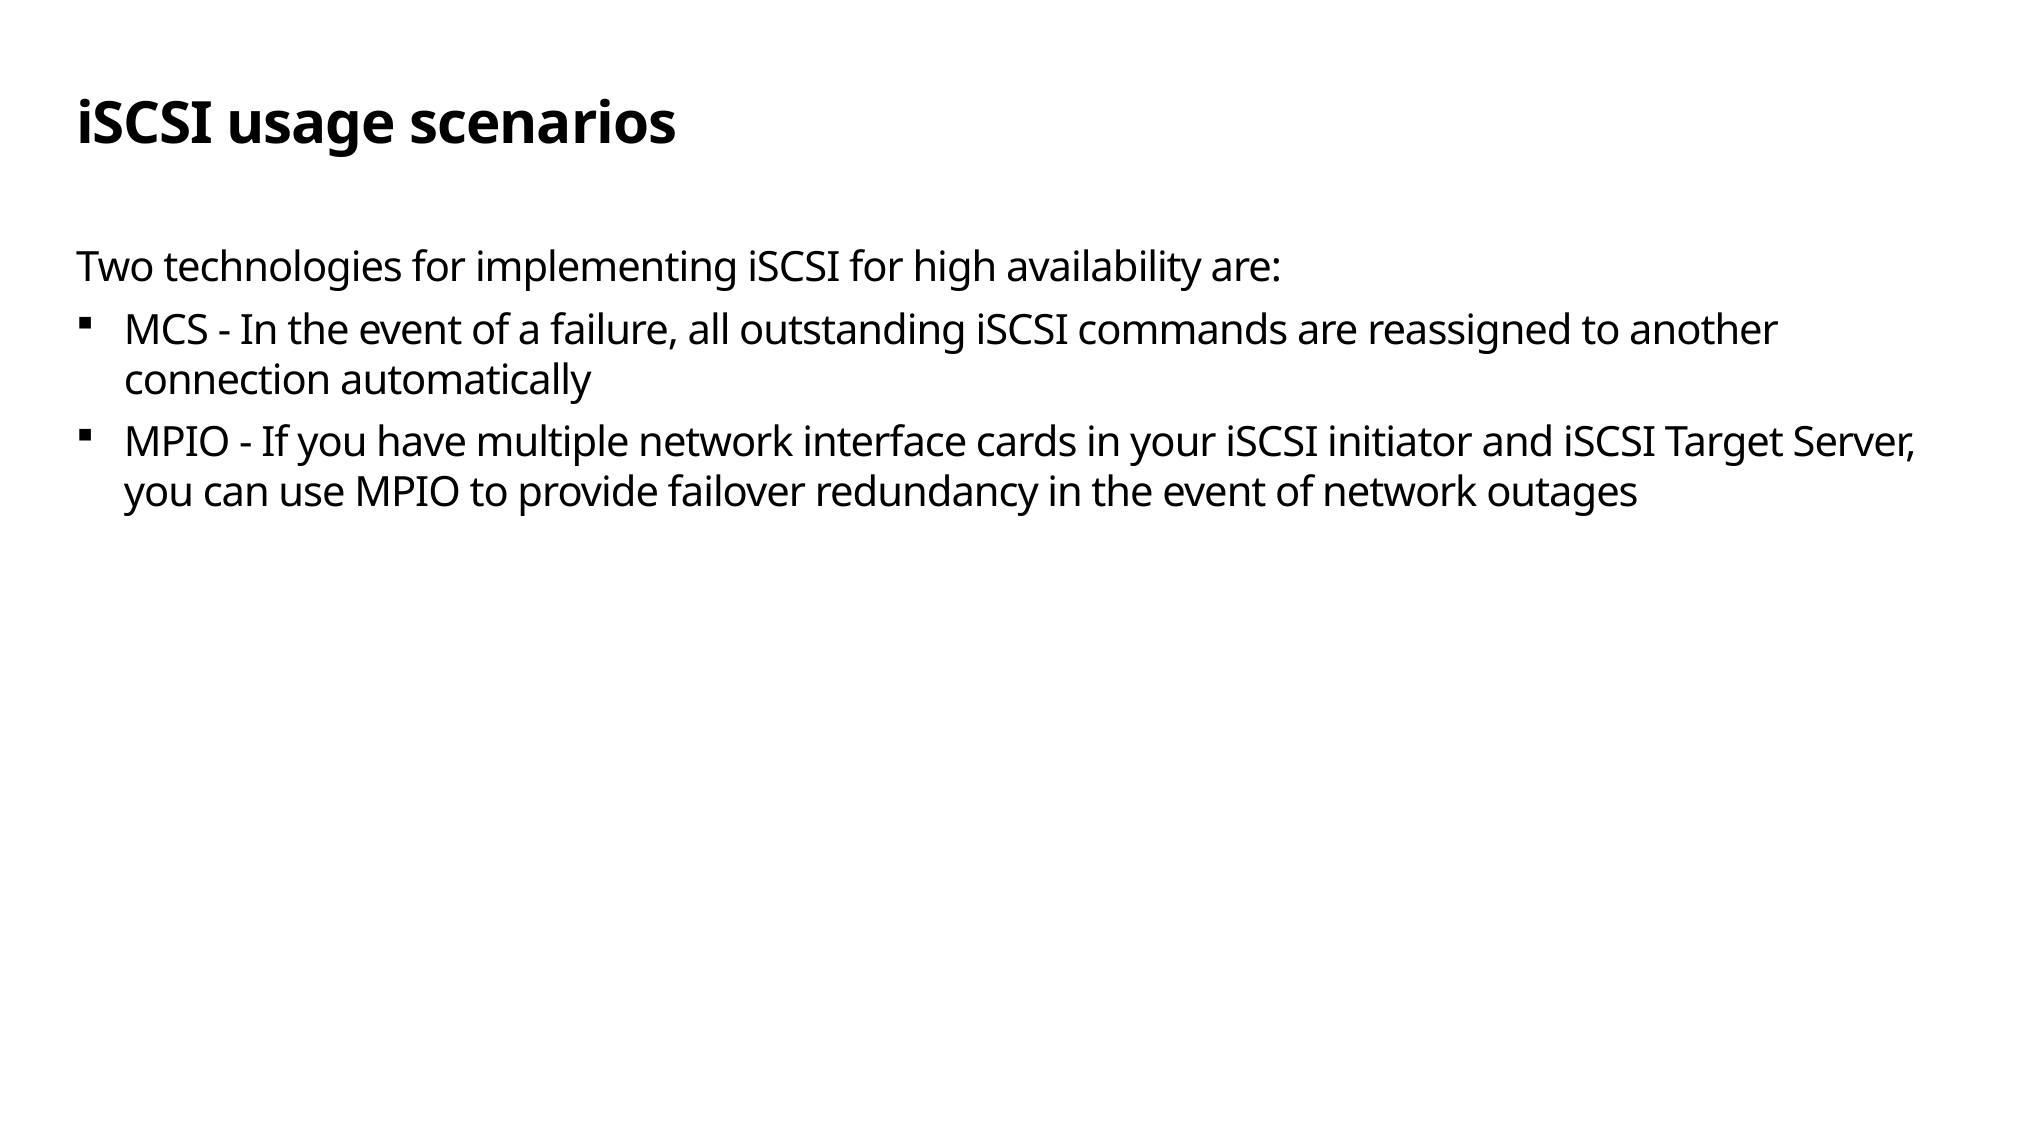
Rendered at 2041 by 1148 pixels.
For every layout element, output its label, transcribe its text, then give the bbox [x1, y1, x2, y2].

list Two technologies for implementing iSCSI for high availability are: MCS - In the event of a failure, all outstanding iSCSI commands are reassigned to another connection automatically MPIO - If you have multiple network interface cards in your iSCSI initiator and iSCSI Target Server, you can use MPIO to provide failover redundancy in the event of network outages [76, 240, 1970, 1074]
title iSCSI usage scenarios [76, 93, 1968, 161]
